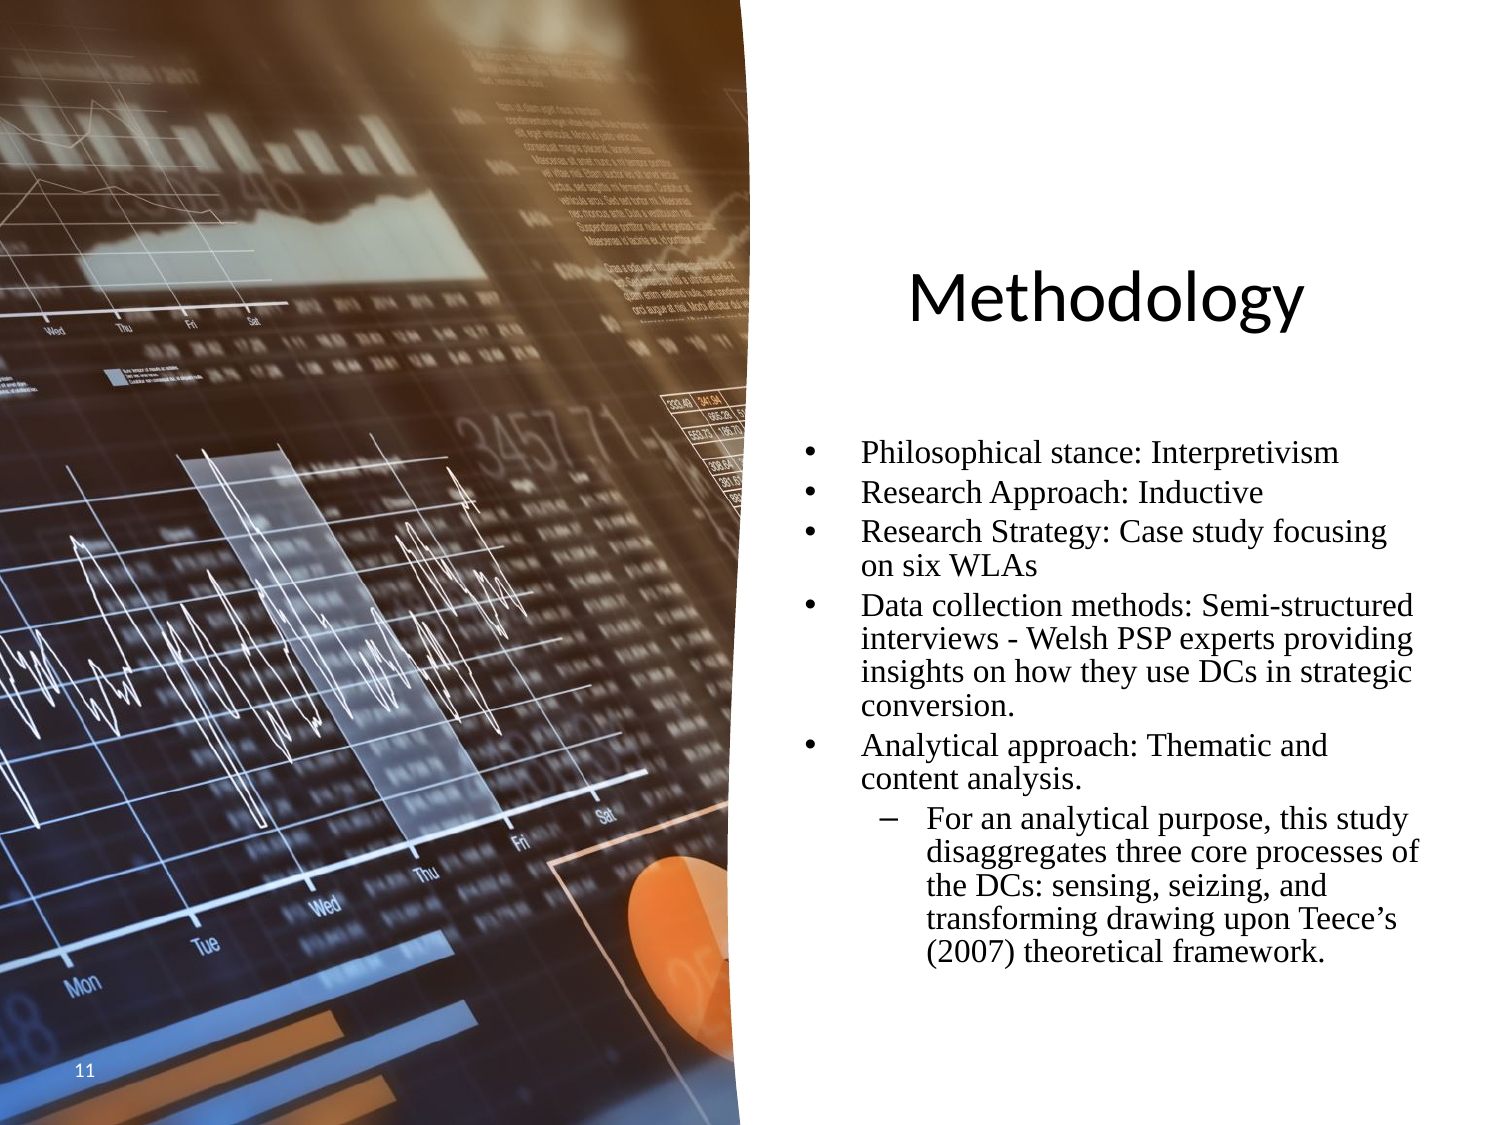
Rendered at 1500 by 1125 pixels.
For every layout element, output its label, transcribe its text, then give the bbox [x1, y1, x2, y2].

picture [0, 0, 751, 1125]
title Methodology [789, 80, 1441, 348]
list Philosophical stance: Interpretivism Research Approach: Inductive Research Strategy: Case study focusing on six WLAs Data collection methods: Semi-structured interviews - Welsh PSP experts providing insights on how they use DCs in strategic conversion. Analytical approach: Thematic and content analysis. For an analytical purpose, this study disaggregates three core processes of the DCs: sensing, seizing, and transforming drawing upon Teece’s (2007) theoretical framework. [789, 428, 1441, 1045]
